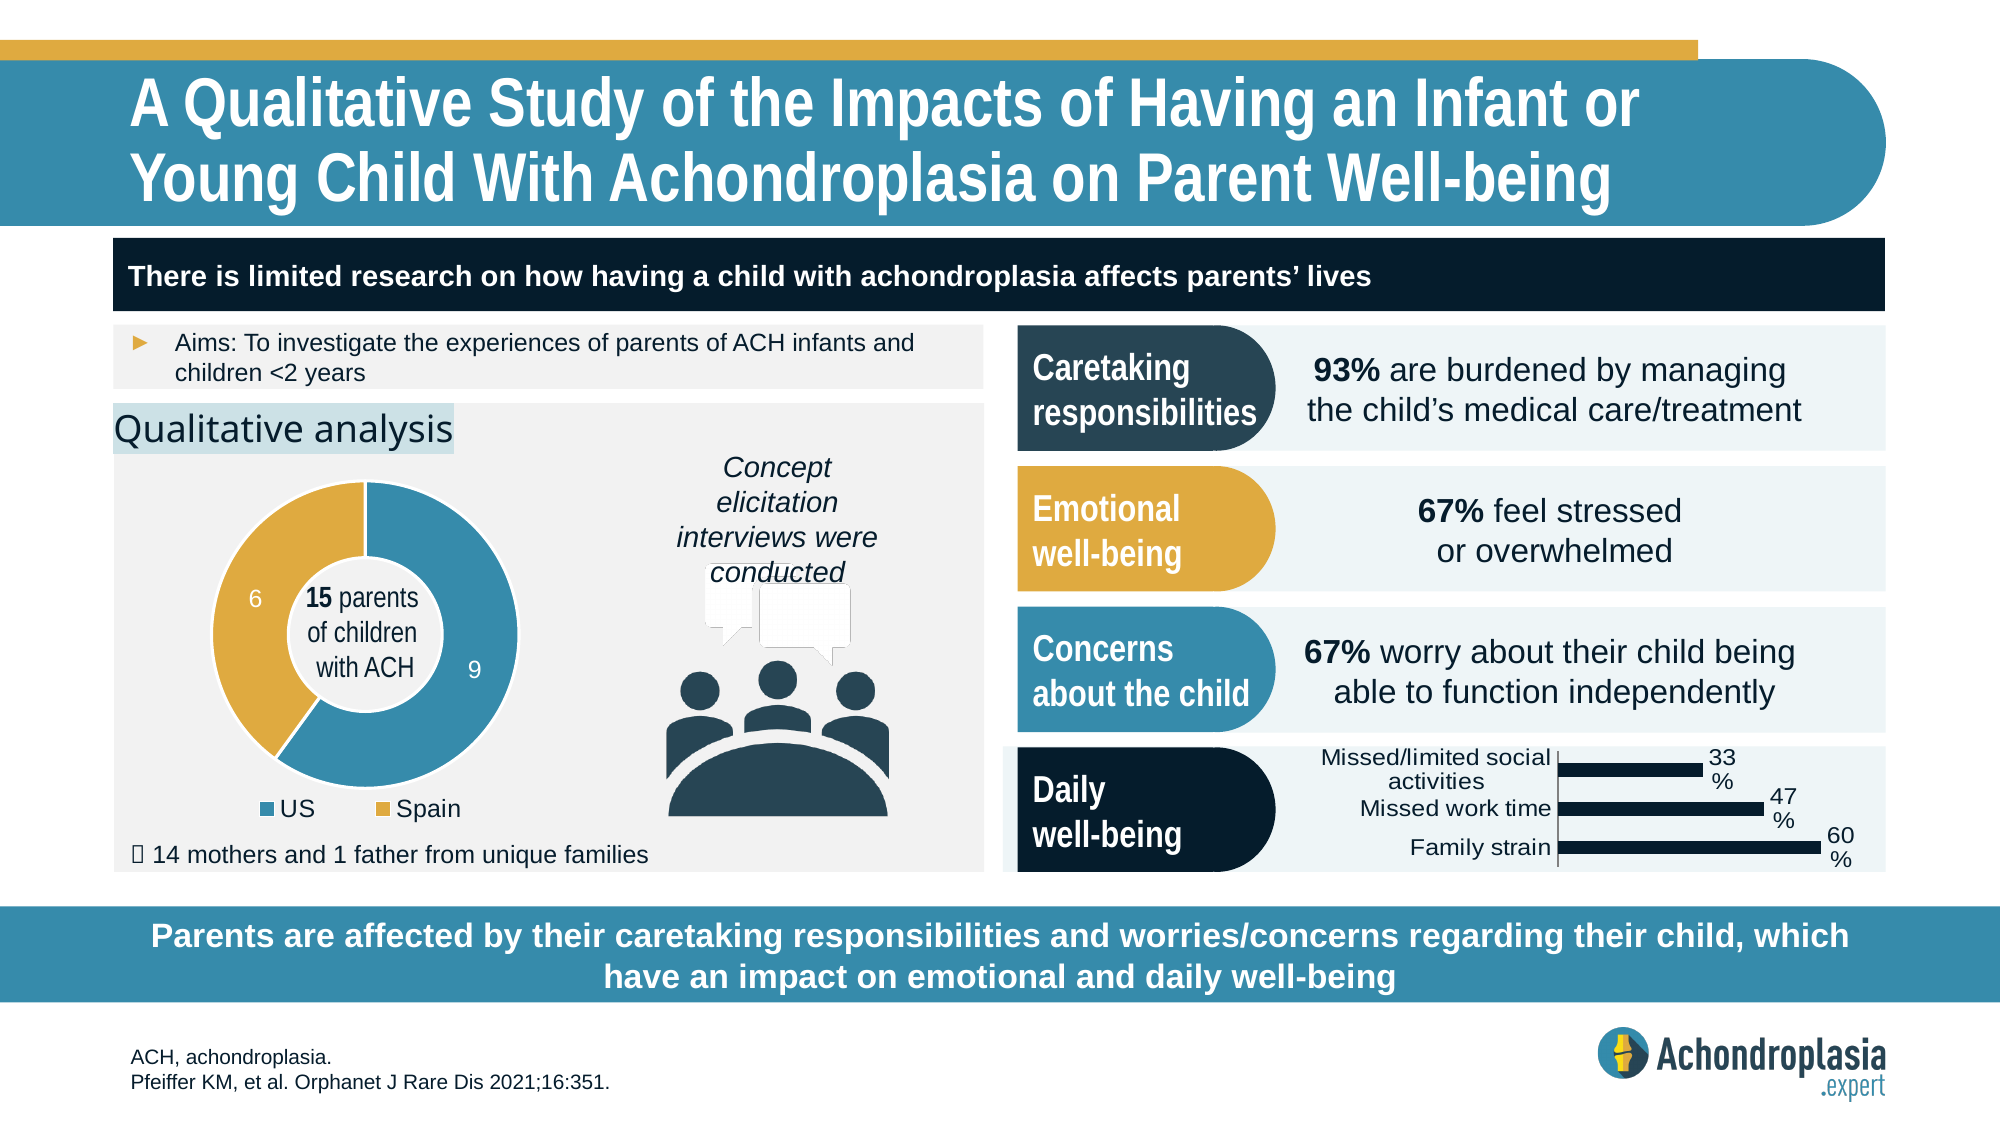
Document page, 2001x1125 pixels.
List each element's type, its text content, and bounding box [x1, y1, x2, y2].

chart [113, 426, 982, 838]
text_box 93% are burdened by managing the child’s medical care/treatment [1226, 324, 1887, 452]
footer ACH, achondroplasia. Pfeiffer KM, et al. Orphanet J Rare Dis 2021;16:351. [115, 1005, 1598, 1102]
text_box [602, 402, 985, 873]
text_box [643, 441, 912, 871]
title A Qualitative Study of the Impacts of Having an Infant or Young Child With Achondroplasia on Parent Well‑being [114, 59, 1886, 225]
list Parents are affected by their caretaking responsibilities and worries/concerns regarding their child, which have an impact on emotional and daily well-being [0, 906, 2000, 1003]
text_box There is limited research on how having a child with achondroplasia affects parents’ lives [112, 237, 1886, 312]
text_box Emotional well-being [1016, 464, 1277, 593]
text_box Concerns about the child [1016, 605, 1277, 734]
text_box  14 mothers and 1 father from unique families [115, 838, 721, 876]
text_box Caretaking responsibilities [1016, 324, 1277, 452]
picture [1598, 1027, 1886, 1102]
text_box Aims: To investigate the experiences of parents of ACH infants and children <2 years [112, 324, 984, 390]
text_box [1002, 745, 1224, 873]
text_box 67% feel stressed or overwhelmed [1227, 465, 1887, 592]
text_box 67% worry about their child being able to function independently [1223, 606, 1887, 734]
text_box Daily well-being [1016, 746, 1227, 873]
text_box Qualitative analysis [98, 397, 602, 458]
chart [1224, 745, 1886, 872]
